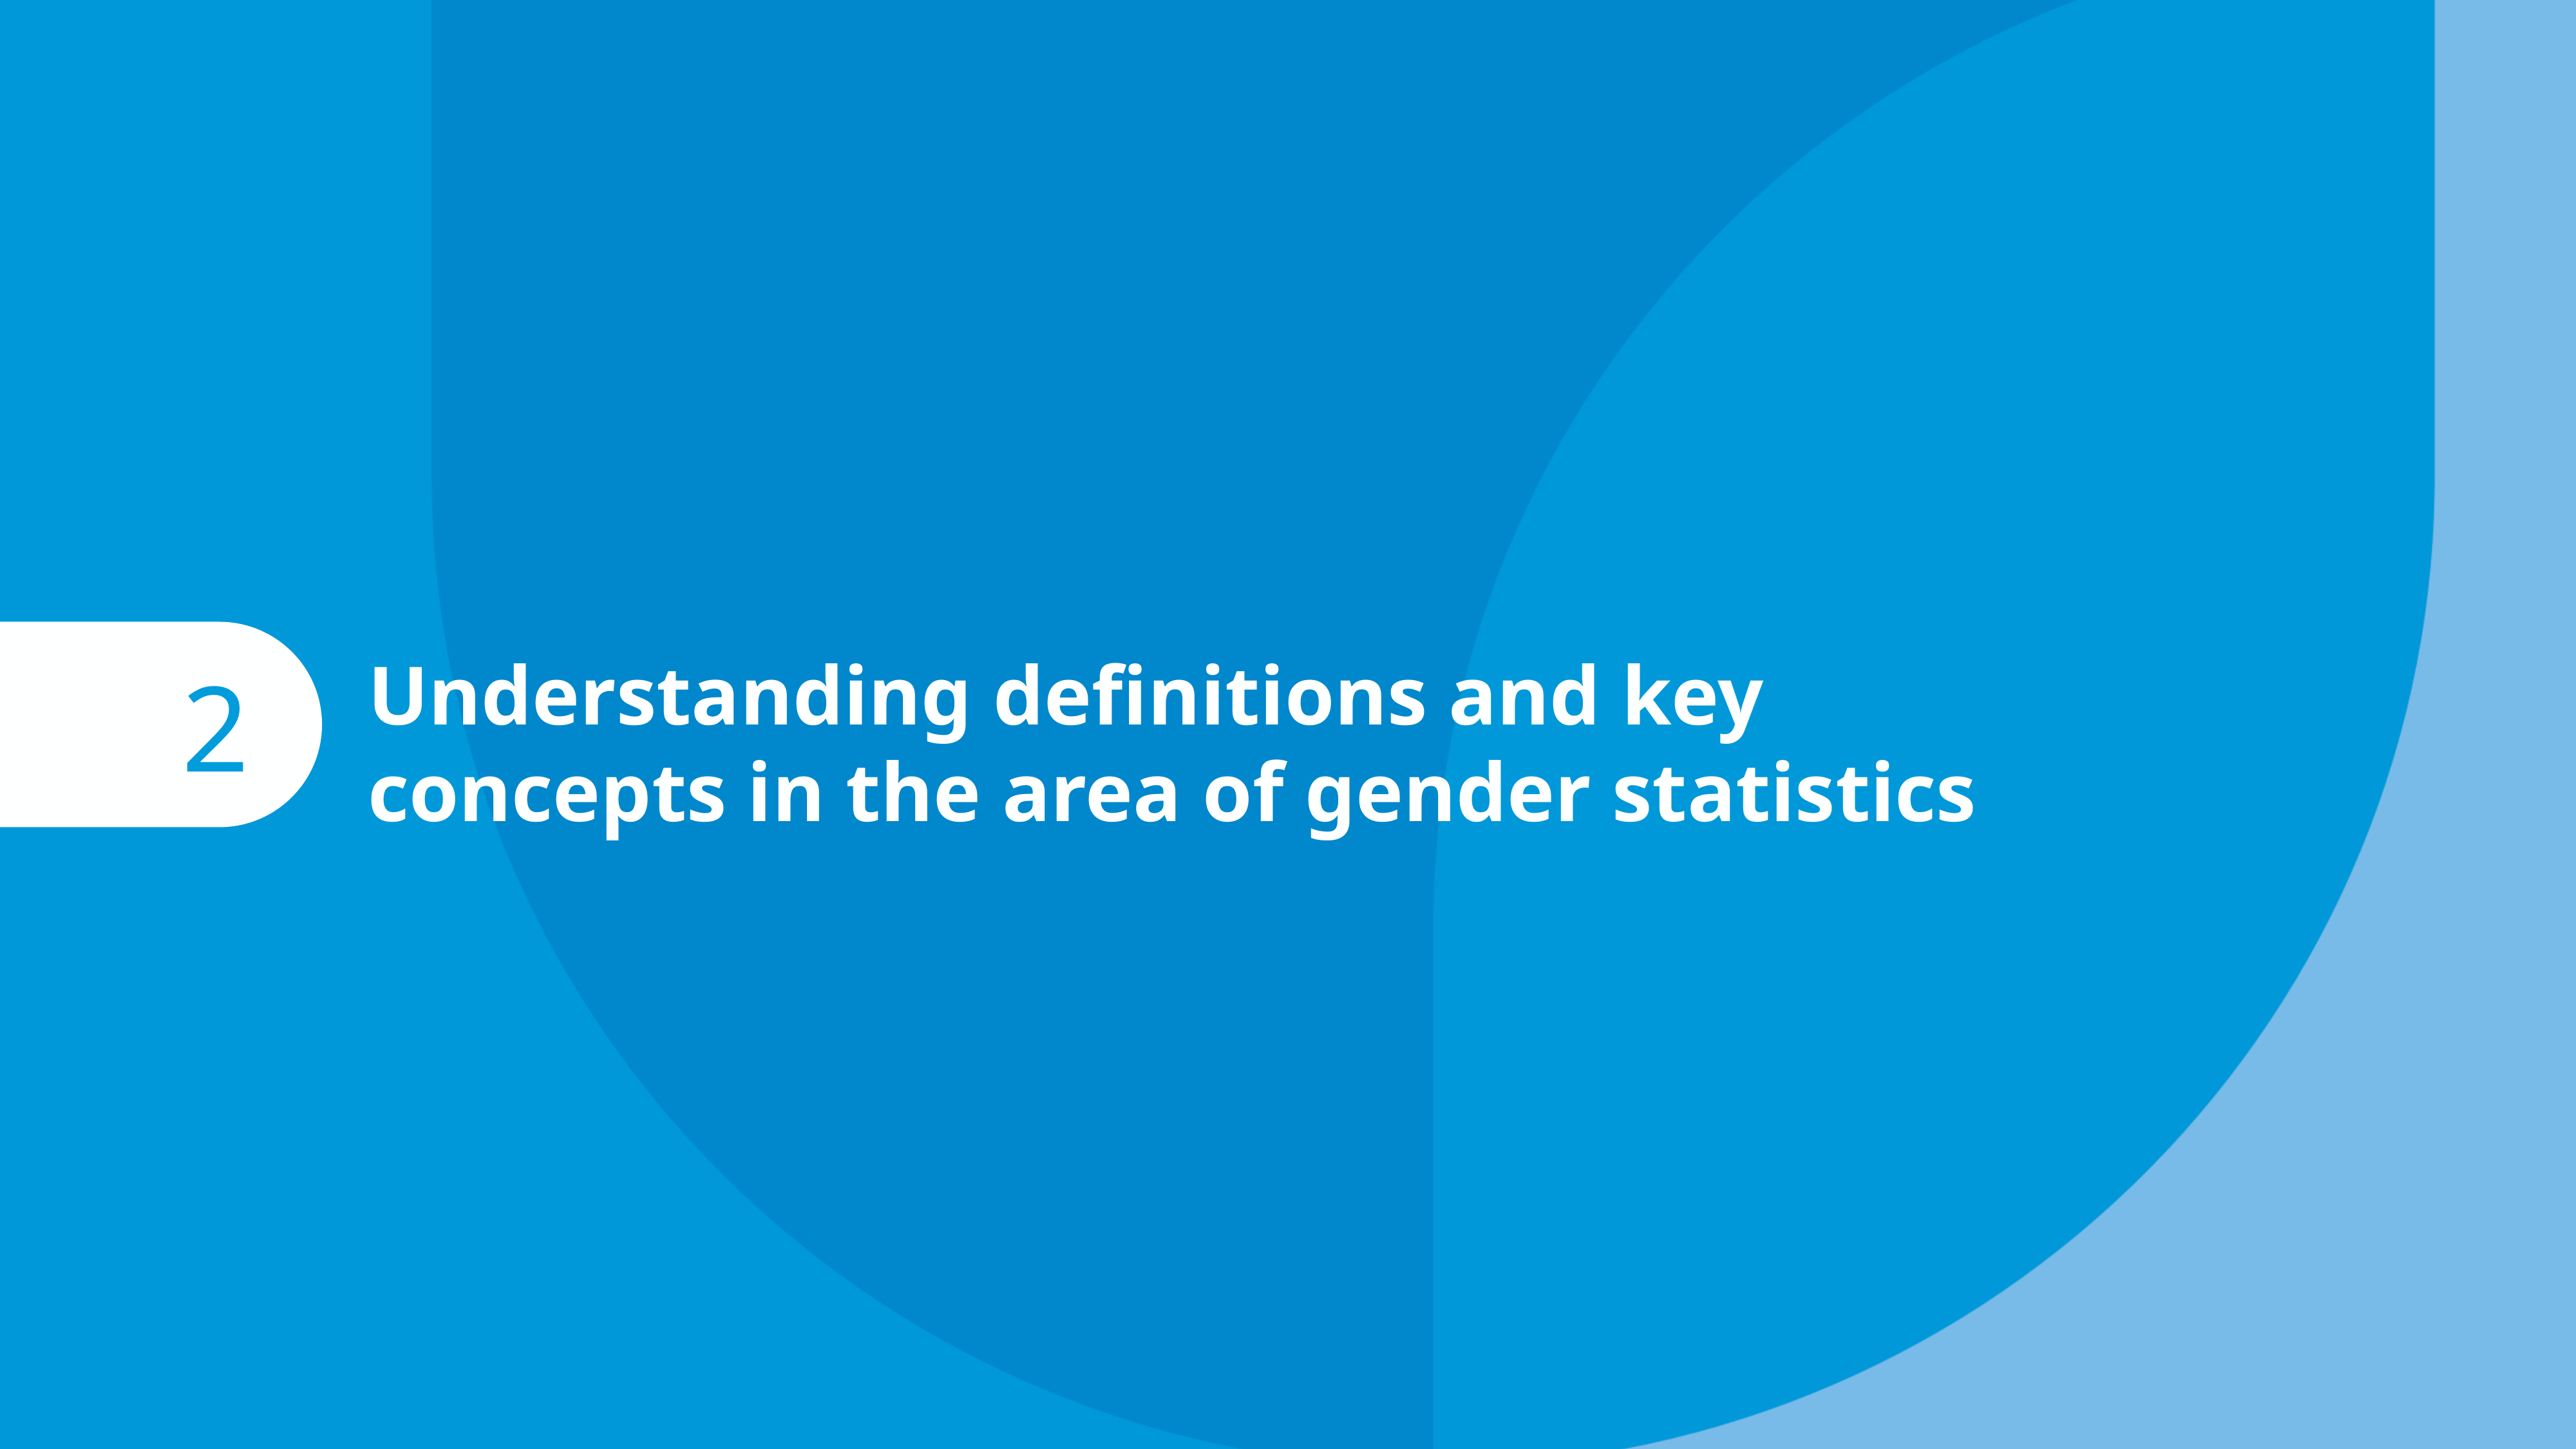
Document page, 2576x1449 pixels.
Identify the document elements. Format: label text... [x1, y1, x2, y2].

list Understanding definitions and key concepts in the area of gender statistics [368, 580, 2077, 902]
list 2 [3, 652, 250, 797]
